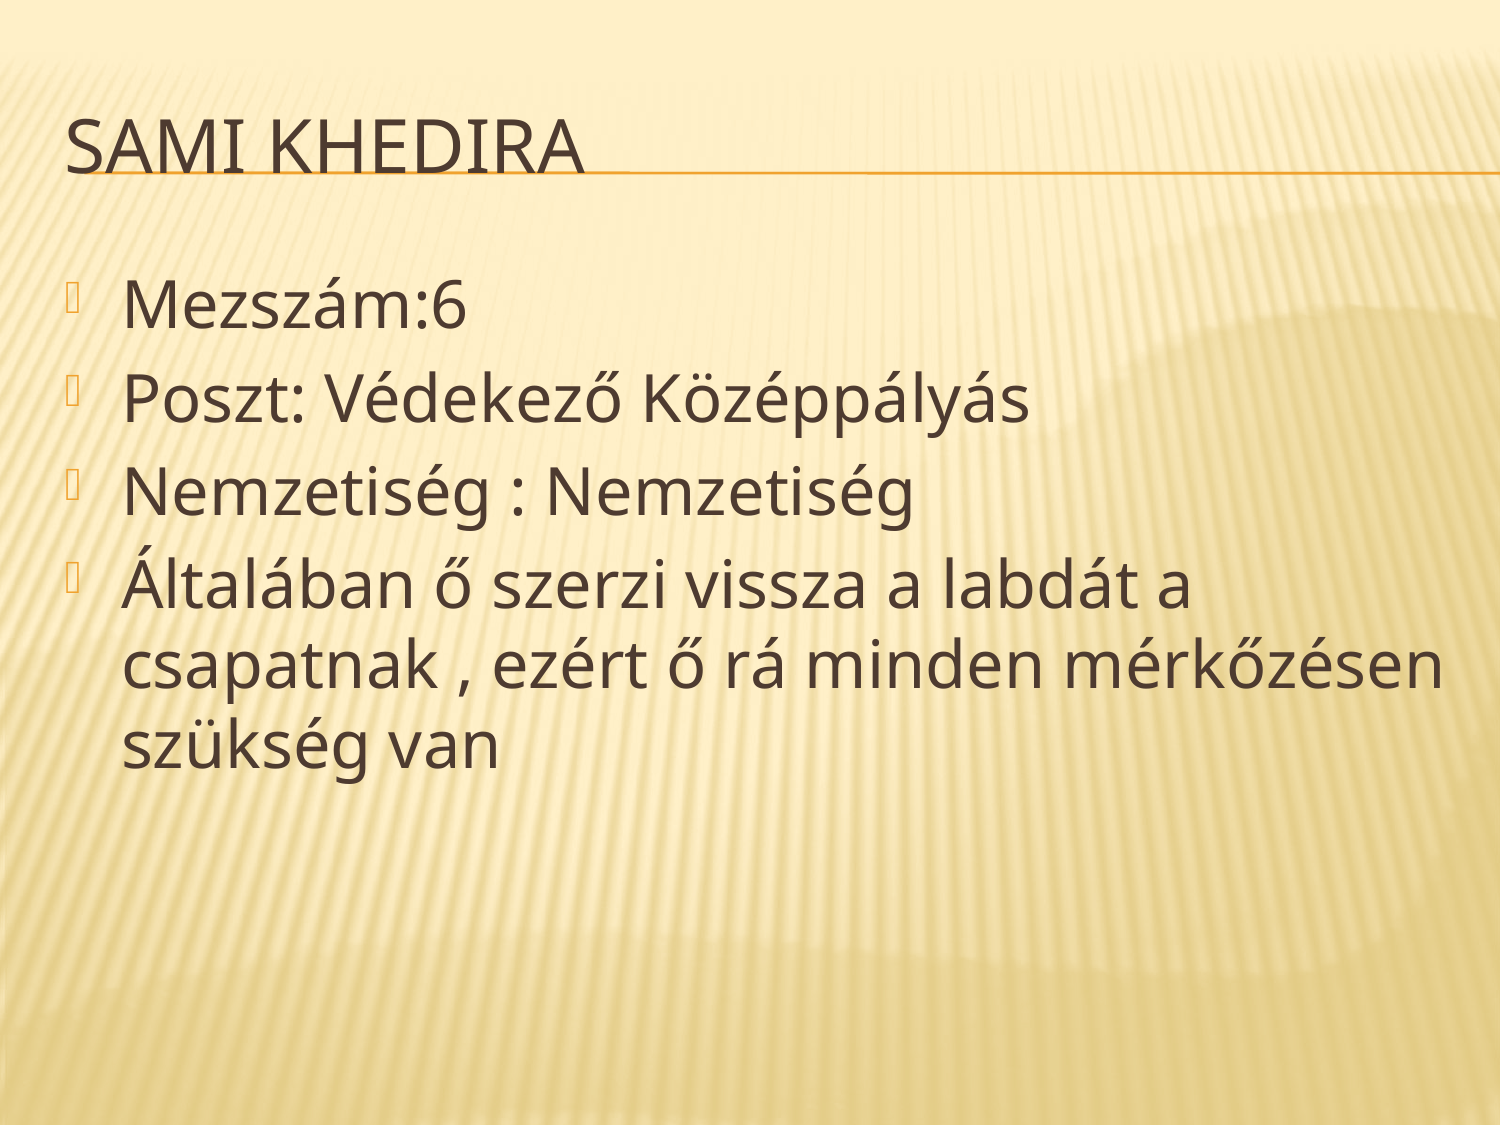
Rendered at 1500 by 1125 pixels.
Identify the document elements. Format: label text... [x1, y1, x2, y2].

title Sami Khedira [50, 75, 1475, 213]
list Mezszám:6 Poszt: Védekező Középpályás Nemzetiség : Nemzetiség Általában ő szerzi vissza a labdát a csapatnak , ezért ő rá minden mérkőzésen szükség van [50, 254, 1475, 998]
